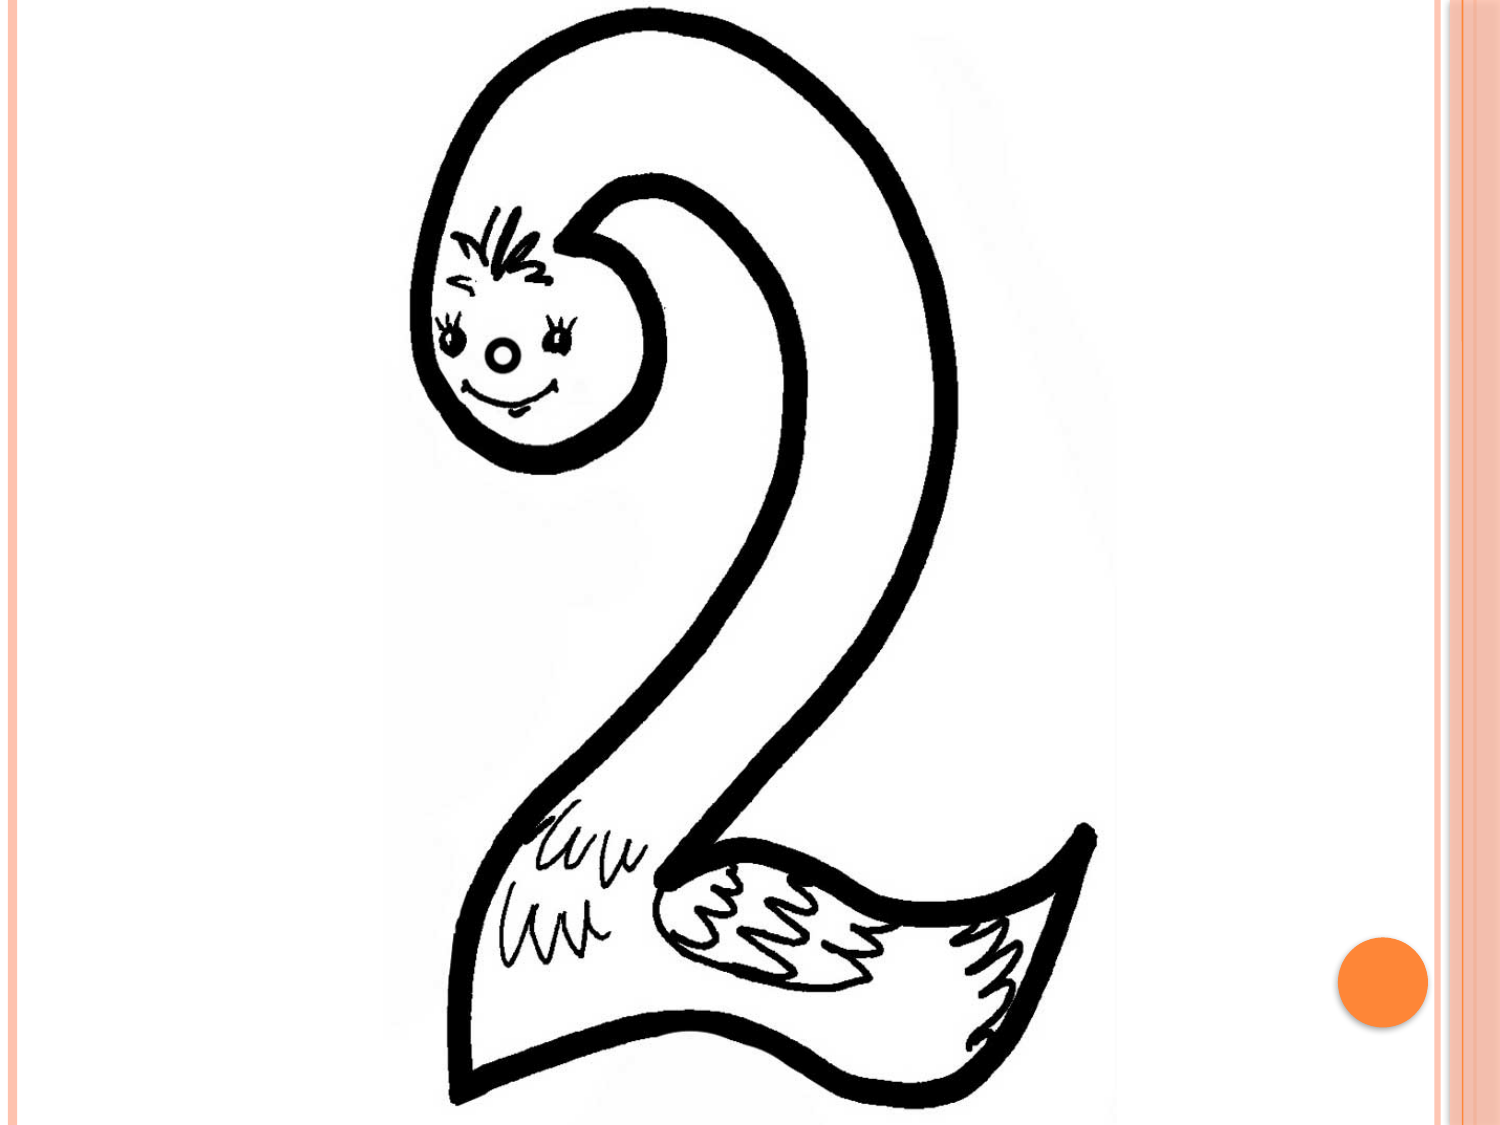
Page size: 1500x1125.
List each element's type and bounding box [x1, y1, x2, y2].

picture [383, 0, 1117, 1125]
